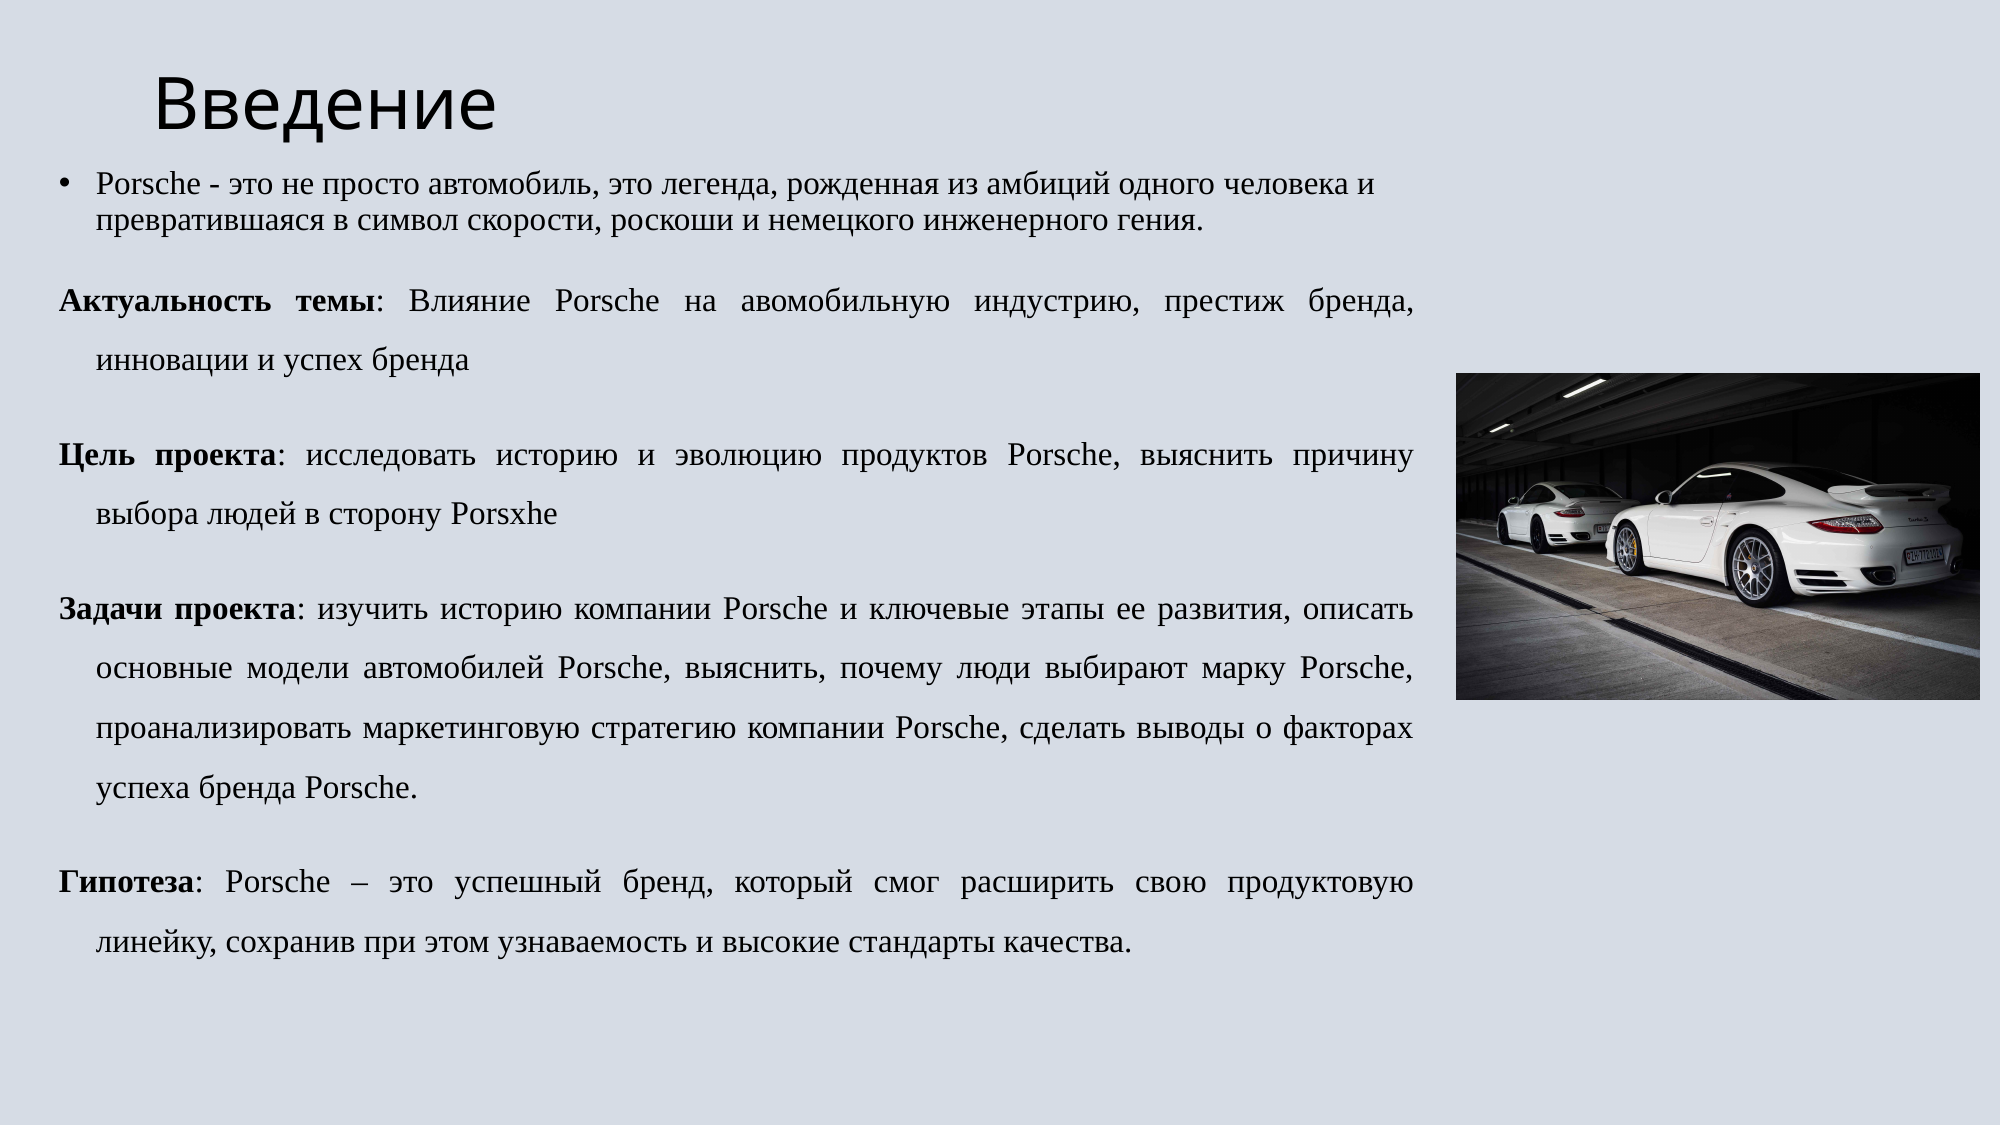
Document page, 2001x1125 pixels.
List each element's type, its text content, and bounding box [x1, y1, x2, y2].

list Porsche - это не просто автомобиль, это легенда, рожденная из амбиций одного человека и превратившаяся в символ скорости, роскоши и немецкого инженерного гения. Актуальность темы: Влияние Porsche на авомобильную индустрию, престиж бренда, инновации и успех бренда Цель проекта: исследовать историю и эволюцию продуктов Porsche, выяснить причину выбора людей в сторону Porsxhe Задачи проекта: изучить историю компании Porsche и ключевые этапы ее развития, описать основные модели автомобилей Porsche, выяснить, почему люди выбирают марку Porsche, проанализировать маркетинговую стратегию компании Porsche, сделать выводы о факторах успеха бренда Porsche. Гипотеза: Porsche – это успешный бренд, который смог расширить свою продуктовую линейку, сохранив при этом узнаваемость и высокие стандарты качества. [43, 158, 1430, 972]
picture [1456, 373, 1980, 700]
title Введение [137, 59, 1863, 154]
